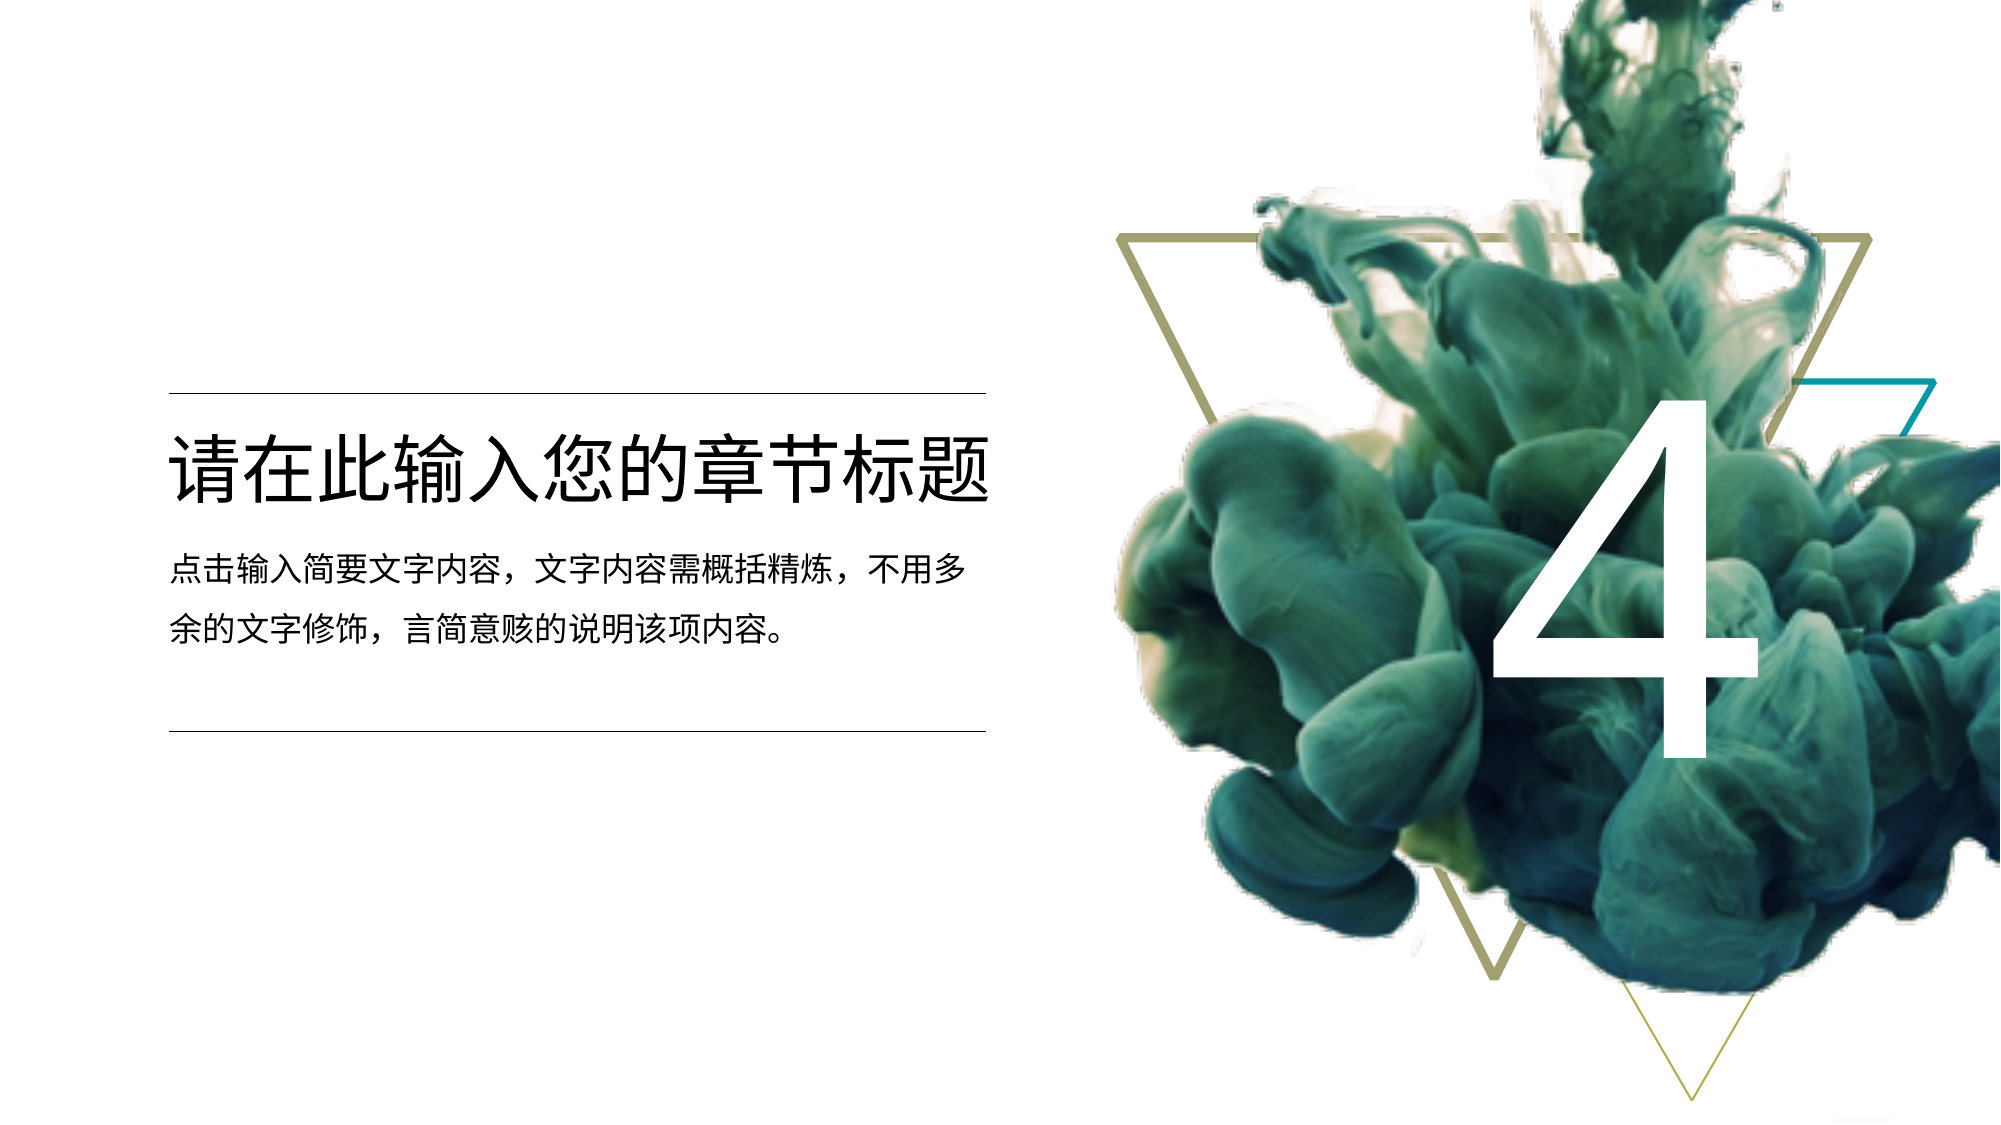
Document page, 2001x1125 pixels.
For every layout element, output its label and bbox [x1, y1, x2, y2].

picture [1084, 0, 2000, 1125]
text_box [103, 393, 1055, 732]
